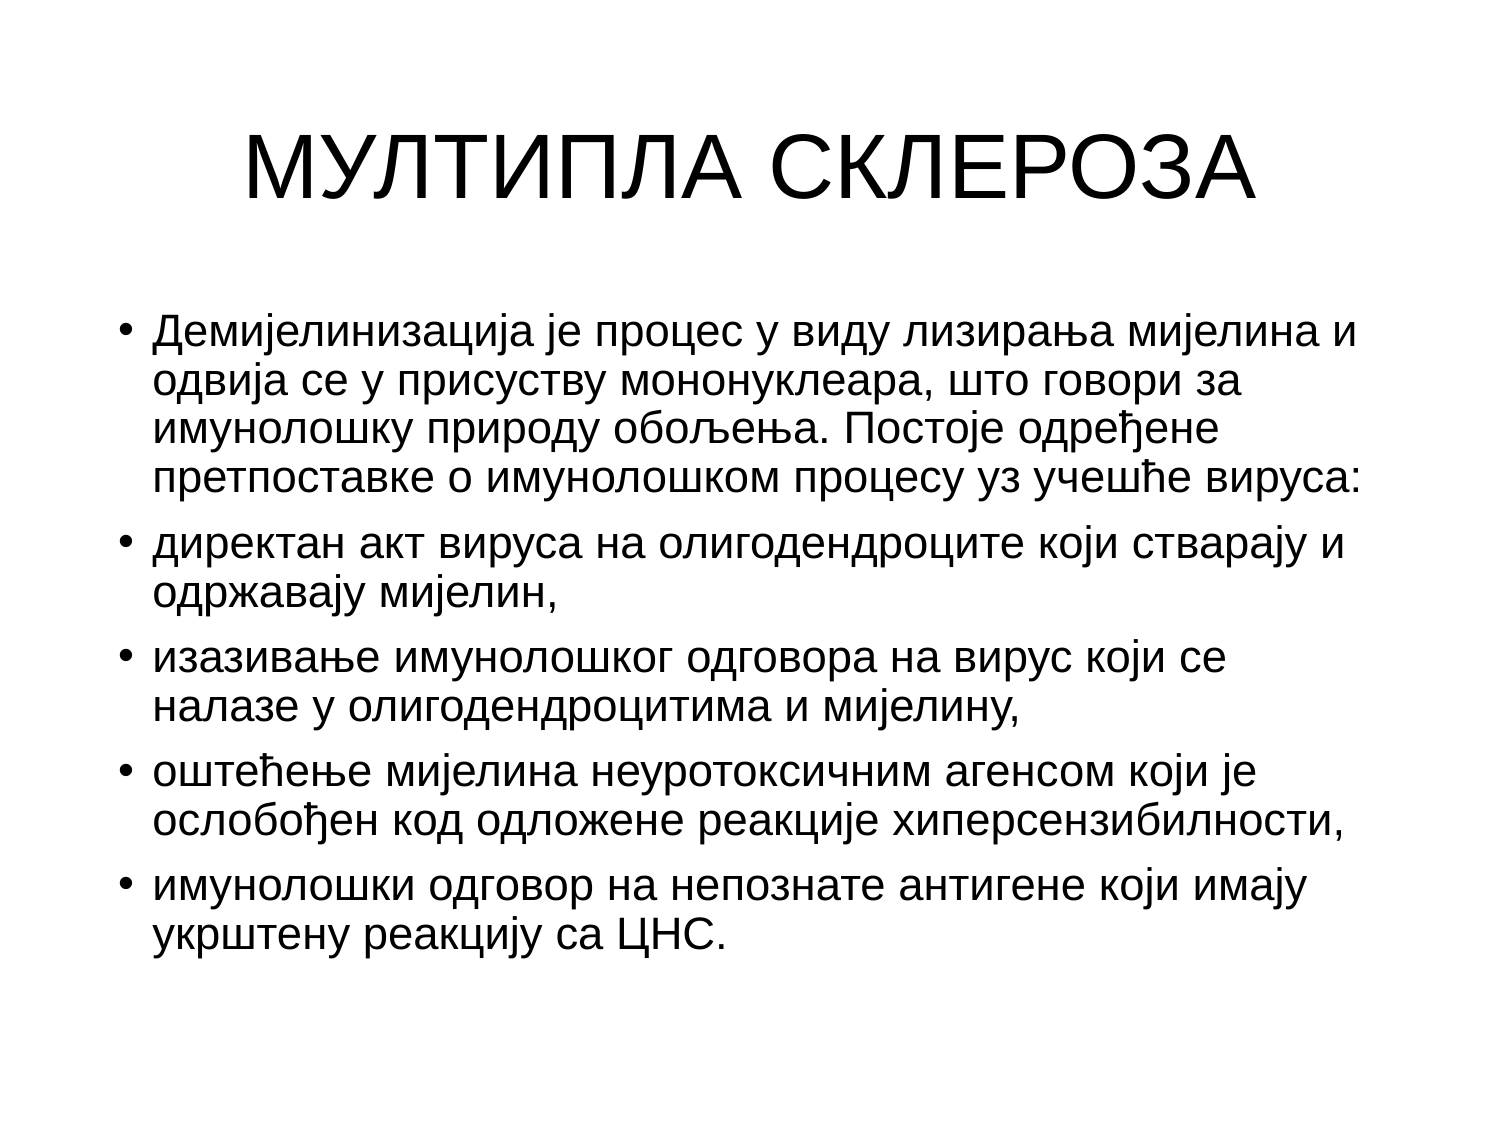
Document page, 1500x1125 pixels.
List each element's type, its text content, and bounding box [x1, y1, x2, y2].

list Демијелинизација је процес у виду лизирања мијелина и одвија се у присуству мононуклеара, што говори за имунолошку природу обољења. Постоје одређене претпоставке о имунолошком процесу уз учешће вируса: директан акт вируса на олигодендроците који стварају и одржавају мијелин, изазивање имунолошког одговора на вирус који се налазе у олигодендроцитима и мијелину, оштећење мијелина неуротоксичним агенсом који је ослобођен код одложене реакције хиперсензибилности, имунолошки одговор на непознате антигене који имају укрштену реакцију са ЦНС. [103, 299, 1397, 1014]
title МУЛТИПЛА СКЛЕРОЗА [103, 59, 1397, 278]
